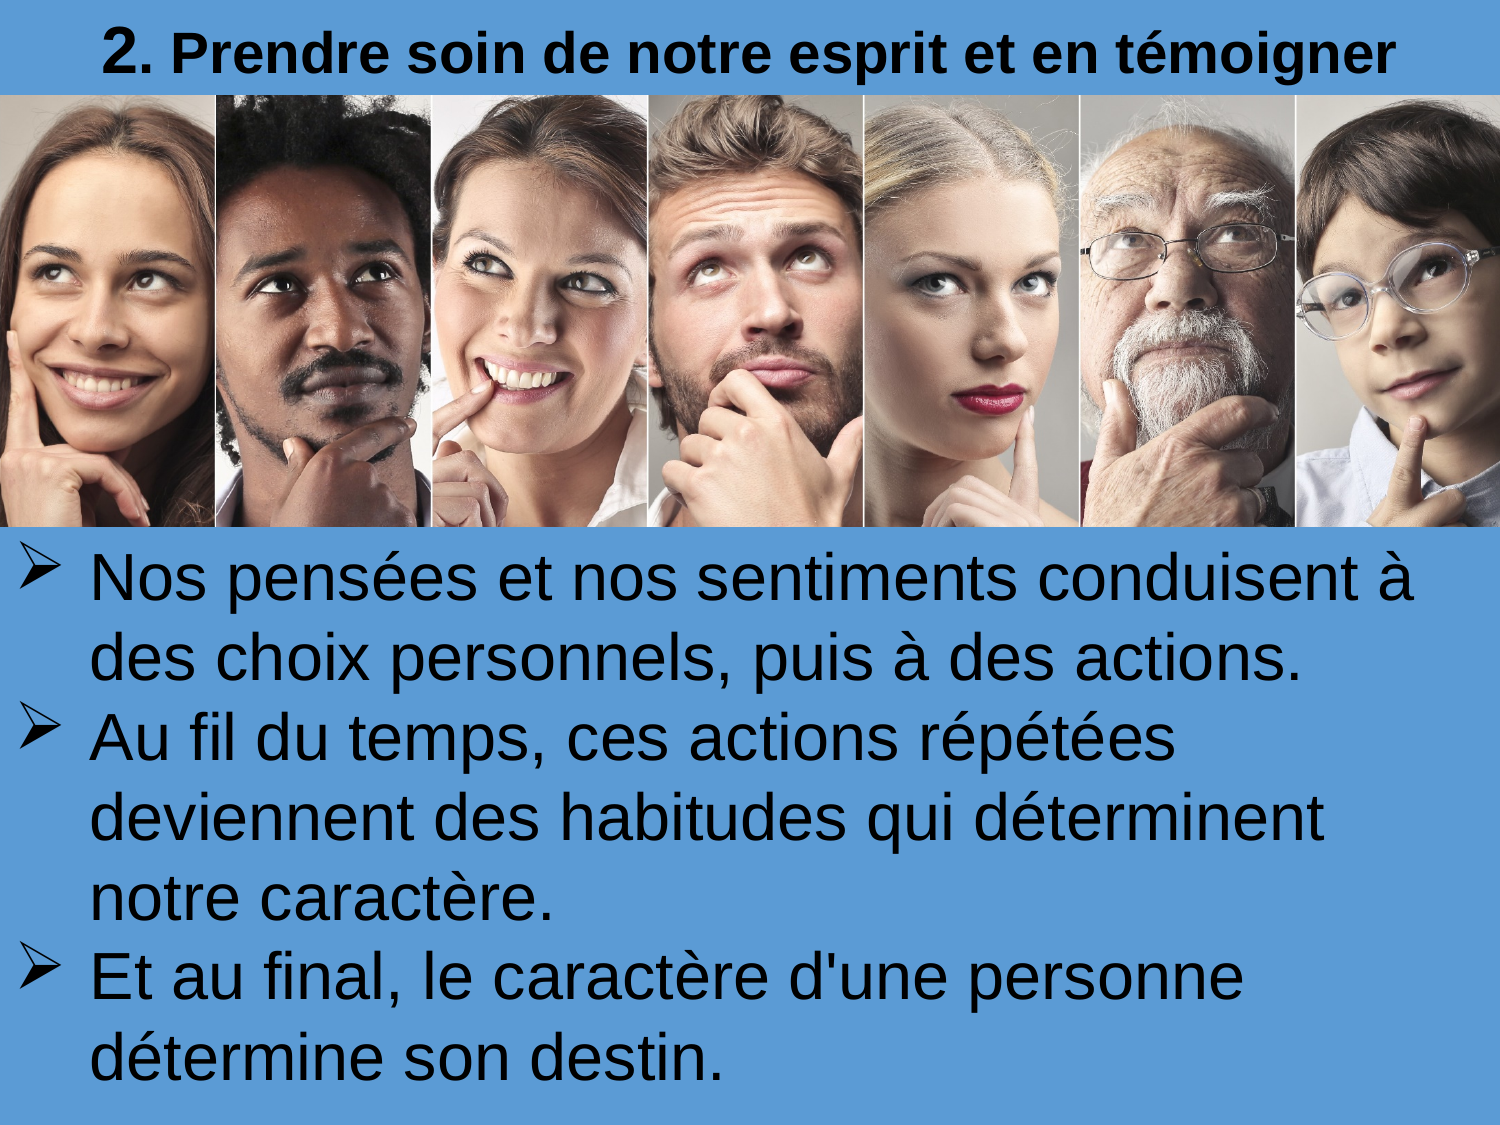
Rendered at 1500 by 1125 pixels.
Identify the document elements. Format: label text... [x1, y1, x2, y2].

text_box 2. Prendre soin de notre esprit et en témoigner [0, 0, 1500, 95]
picture [0, 95, 1500, 527]
text_box Nos pensées et nos sentiments conduisent à des choix personnels, puis à des actions. Au fil du temps, ces actions répétées deviennent des habitudes qui déterminent notre caractère. Et au final, le caractère d'une personne détermine son destin. [0, 527, 1500, 1101]
